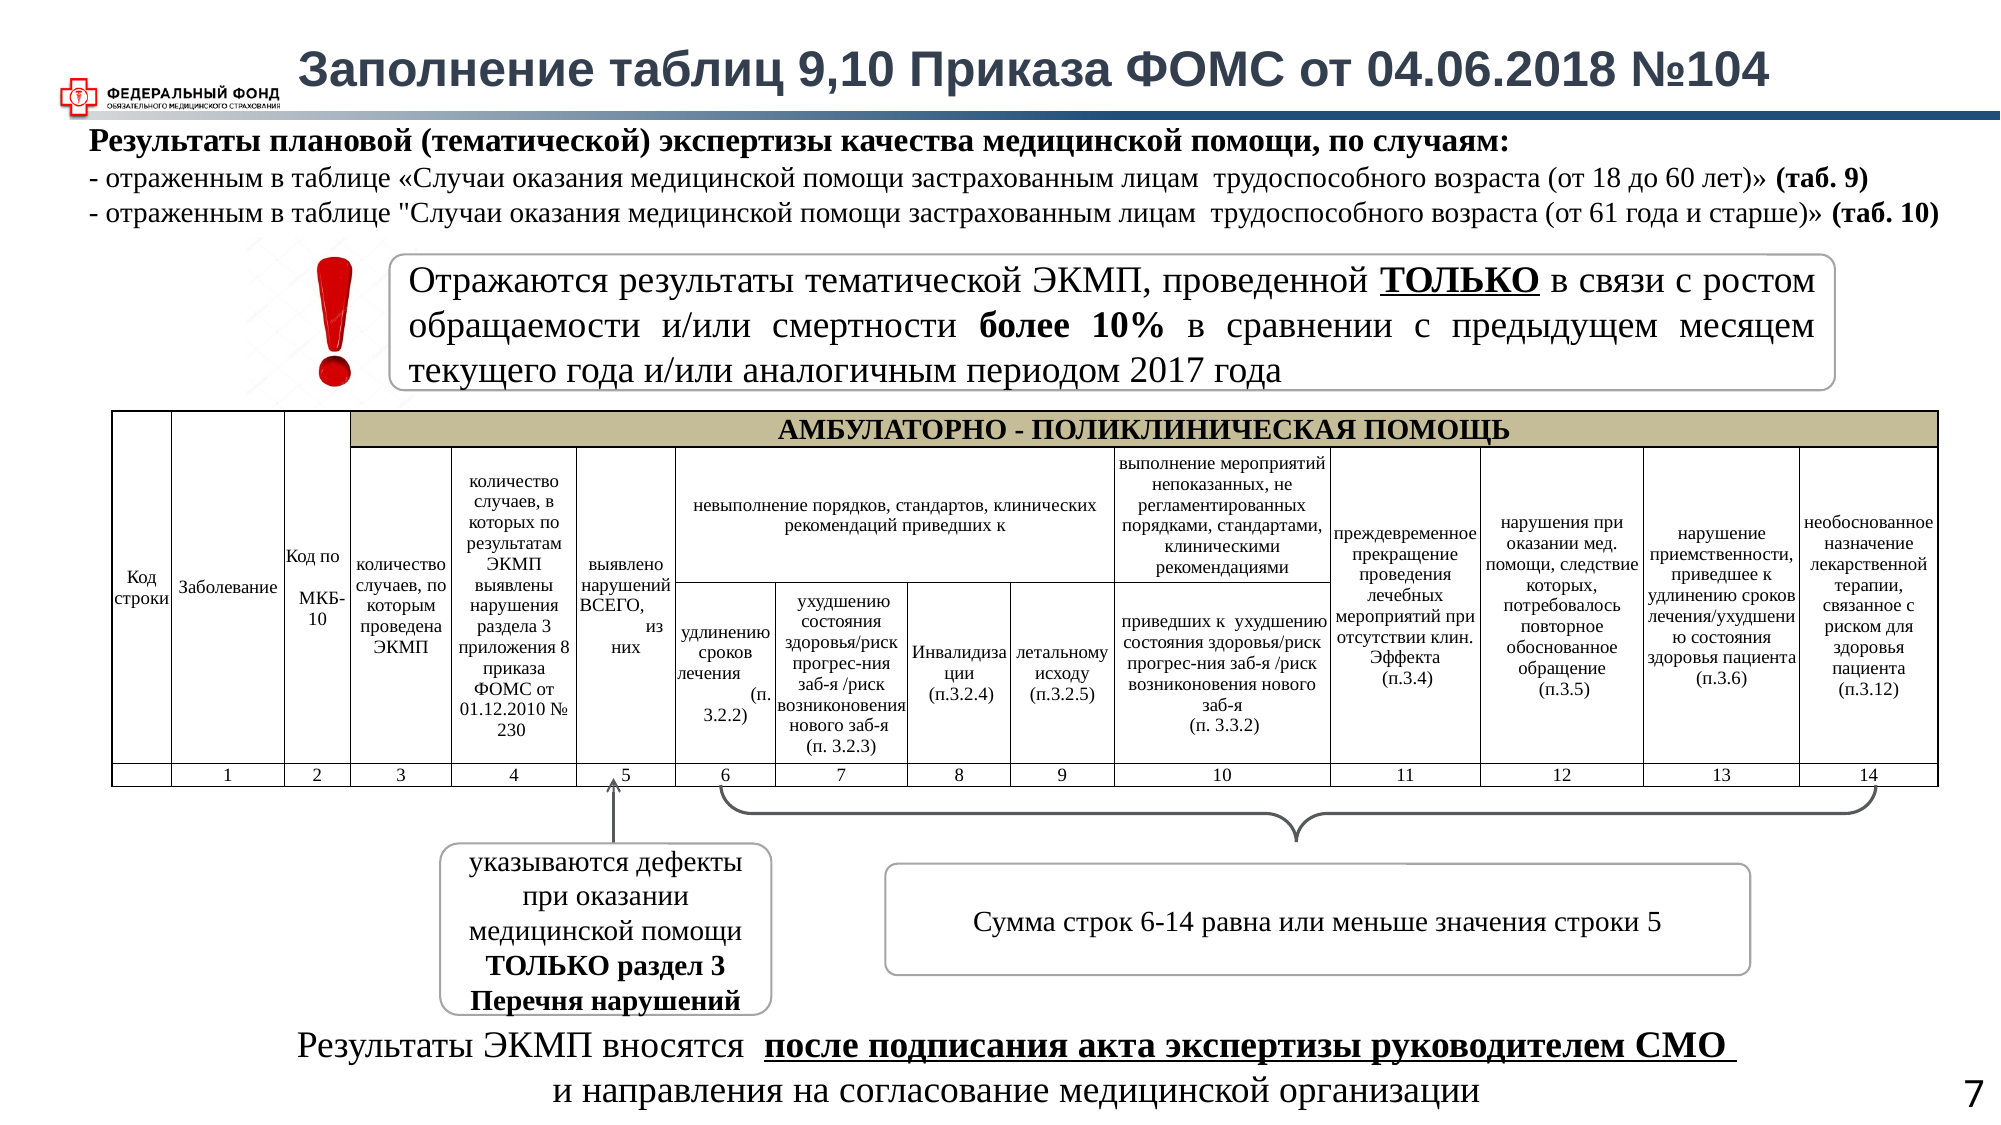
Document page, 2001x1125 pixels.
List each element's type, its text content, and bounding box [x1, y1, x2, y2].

table_cell 12 [1481, 764, 1643, 785]
table_header Код строки [113, 412, 171, 763]
table_cell 11 [1331, 764, 1480, 785]
table_header АМБУЛАТОРНО - ПОЛИКЛИНИЧЕСКАЯ ПОМОЩЬ [351, 412, 1937, 446]
table_cell 14 [1800, 764, 1937, 786]
table_cell 3 [351, 764, 451, 786]
table_cell нарушение приемственности, приведшее к удлинению сроков лечения/ухудшению состояния здоровья пациента (п.3.6) [1644, 448, 1799, 763]
table_cell преждевременное прекращение проведения лечебных мероприятий при отсутствии клин. Эффекта (п.3.4) [1331, 448, 1480, 763]
table_cell 10 [1115, 764, 1330, 785]
table_cell необоснованное назначение лекарственной терапии, связанное с риском для здоровья пациента (п.3.12) [1800, 448, 1937, 763]
table_cell Инвалидизации (п.3.2.4) [908, 583, 1010, 763]
text_box Заполнение таблиц 9,10 Приказа ФОМС от 04.06.2018 №104 [162, 40, 1920, 104]
table_cell количество случаев, в которых по результатам ЭКМП выявлены нарушения раздела 3 приложения 8 приказа ФОМС от 01.12.2010 № 230 [452, 448, 576, 763]
table_cell 1 [172, 764, 284, 786]
table_cell 7 [776, 764, 907, 785]
table_header Код по МКБ-10 [285, 412, 350, 763]
text_box Сумма строк 6-14 равна или меньше значения строки 5 [884, 862, 1752, 977]
table_cell выявлено нарушений ВСЕГО, из них [577, 448, 675, 763]
table_cell 13 [1644, 764, 1799, 785]
table_cell 4 [452, 764, 576, 786]
table_cell 8 [908, 764, 1010, 785]
text_box [720, 784, 1877, 842]
table_cell приведших к ухудшению состояния здоровья/риск прогрес-ния заб-я /риск возниконовения нового заб-я (п. 3.3.2) [1115, 583, 1330, 763]
text_box Результаты ЭКМП вносятся после подписания акта экспертизы руководителем СМО и направления на согласование медицинской организации [70, 1012, 1964, 1118]
slide_number 7 [1550, 1065, 2000, 1125]
table_cell невыполнение порядков, стандартов, клинических рекомендаций приведших к [676, 448, 1114, 582]
text_box Результаты плановой (тематической) экспертизы качества медицинской помощи, по случаям: - отраженным в таблице «Случаи оказания медицинской помощи застрахованным лицам трудоспособного возраста (от 18 до 60 лет)» (таб. 9) - отраженным в таблице "Случаи оказания медицинской помощи застрахованным лицам трудоспособного возраста (от 61 года и старше)» (таб. 10) [74, 110, 1964, 236]
table_cell нарушения при оказании мед. помощи, следствие которых, потребовалось повторное обоснованное обращение (п.3.5) [1481, 448, 1643, 763]
table_header Заболевание [172, 412, 284, 763]
table_cell 2 [285, 764, 350, 786]
table_cell ухудшению состояния здоровья/риск прогрес-ния заб-я /риск возниконовения нового заб-я (п. 3.2.3) [776, 583, 907, 763]
picture [245, 237, 417, 408]
table_cell удлинению сроков лечения (п. 3.2.2) [676, 583, 775, 763]
table_cell 9 [1011, 764, 1114, 785]
table_cell летальному исходу (п.3.2.5) [1011, 583, 1114, 763]
text_box Отражаются результаты тематической ЭКМП, проведенной ТОЛЬКО в связи с ростом обращаемости и/или смертности более 10% в сравнении с предыдущем месяцем текущего года и/или аналогичным периодом 2017 года [417, 253, 1836, 392]
table_cell [113, 764, 171, 786]
table_cell выполнение мероприятий непоказанных, не регламентированных порядками, стандартами, клиническими рекомендациями [1115, 448, 1330, 582]
table_cell количество случаев, по которым проведена ЭКМП [351, 448, 451, 763]
table_cell 5 [577, 764, 675, 786]
picture [58, 78, 280, 120]
text_box указываются дефекты при оказании медицинской помощи ТОЛЬКО раздел 3 Перечня нарушений [439, 842, 773, 1012]
table_cell 6 [676, 764, 775, 786]
